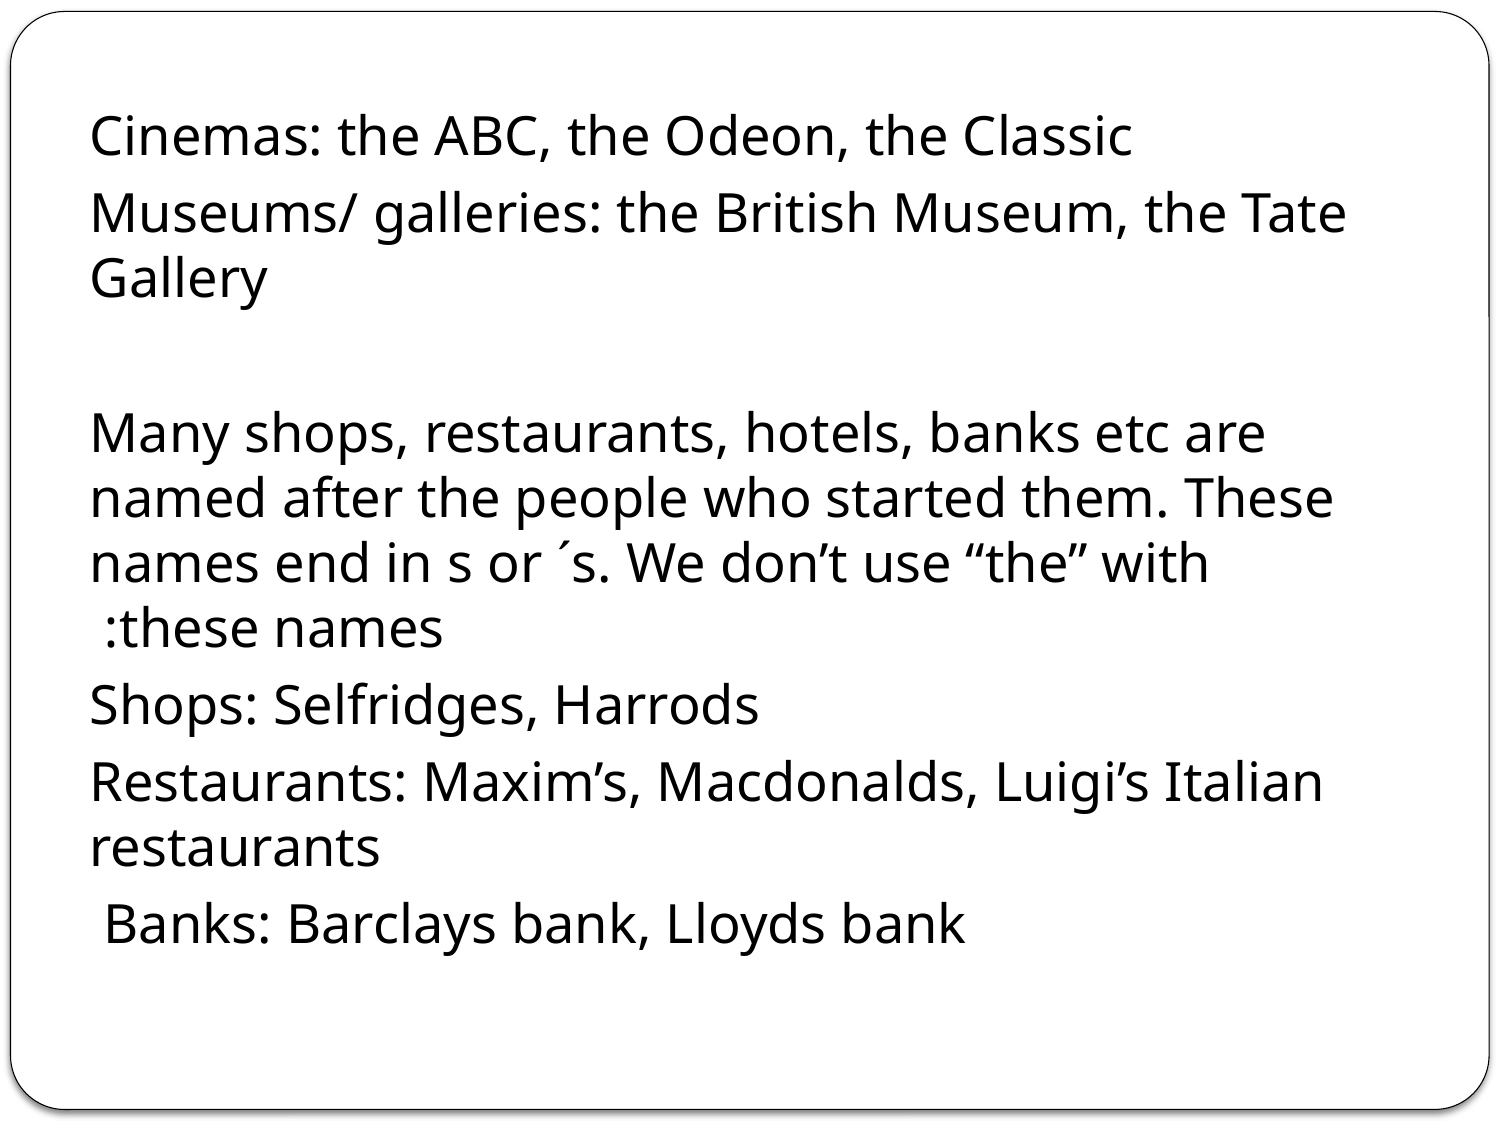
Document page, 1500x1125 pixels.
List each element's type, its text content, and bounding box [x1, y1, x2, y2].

list Cinemas: the ABC, the Odeon, the Classic Museums/ galleries: the British Museum, the Tate Gallery Many shops, restaurants, hotels, banks etc are named after the people who started them. These names end in s or ´s. We don’t use “the” with these names: Shops: Selfridges, Harrods Restaurants: Maxim’s, Macdonalds, Luigi’s Italian restaurants Banks: Barclays bank, Lloyds bank [75, 93, 1425, 1005]
